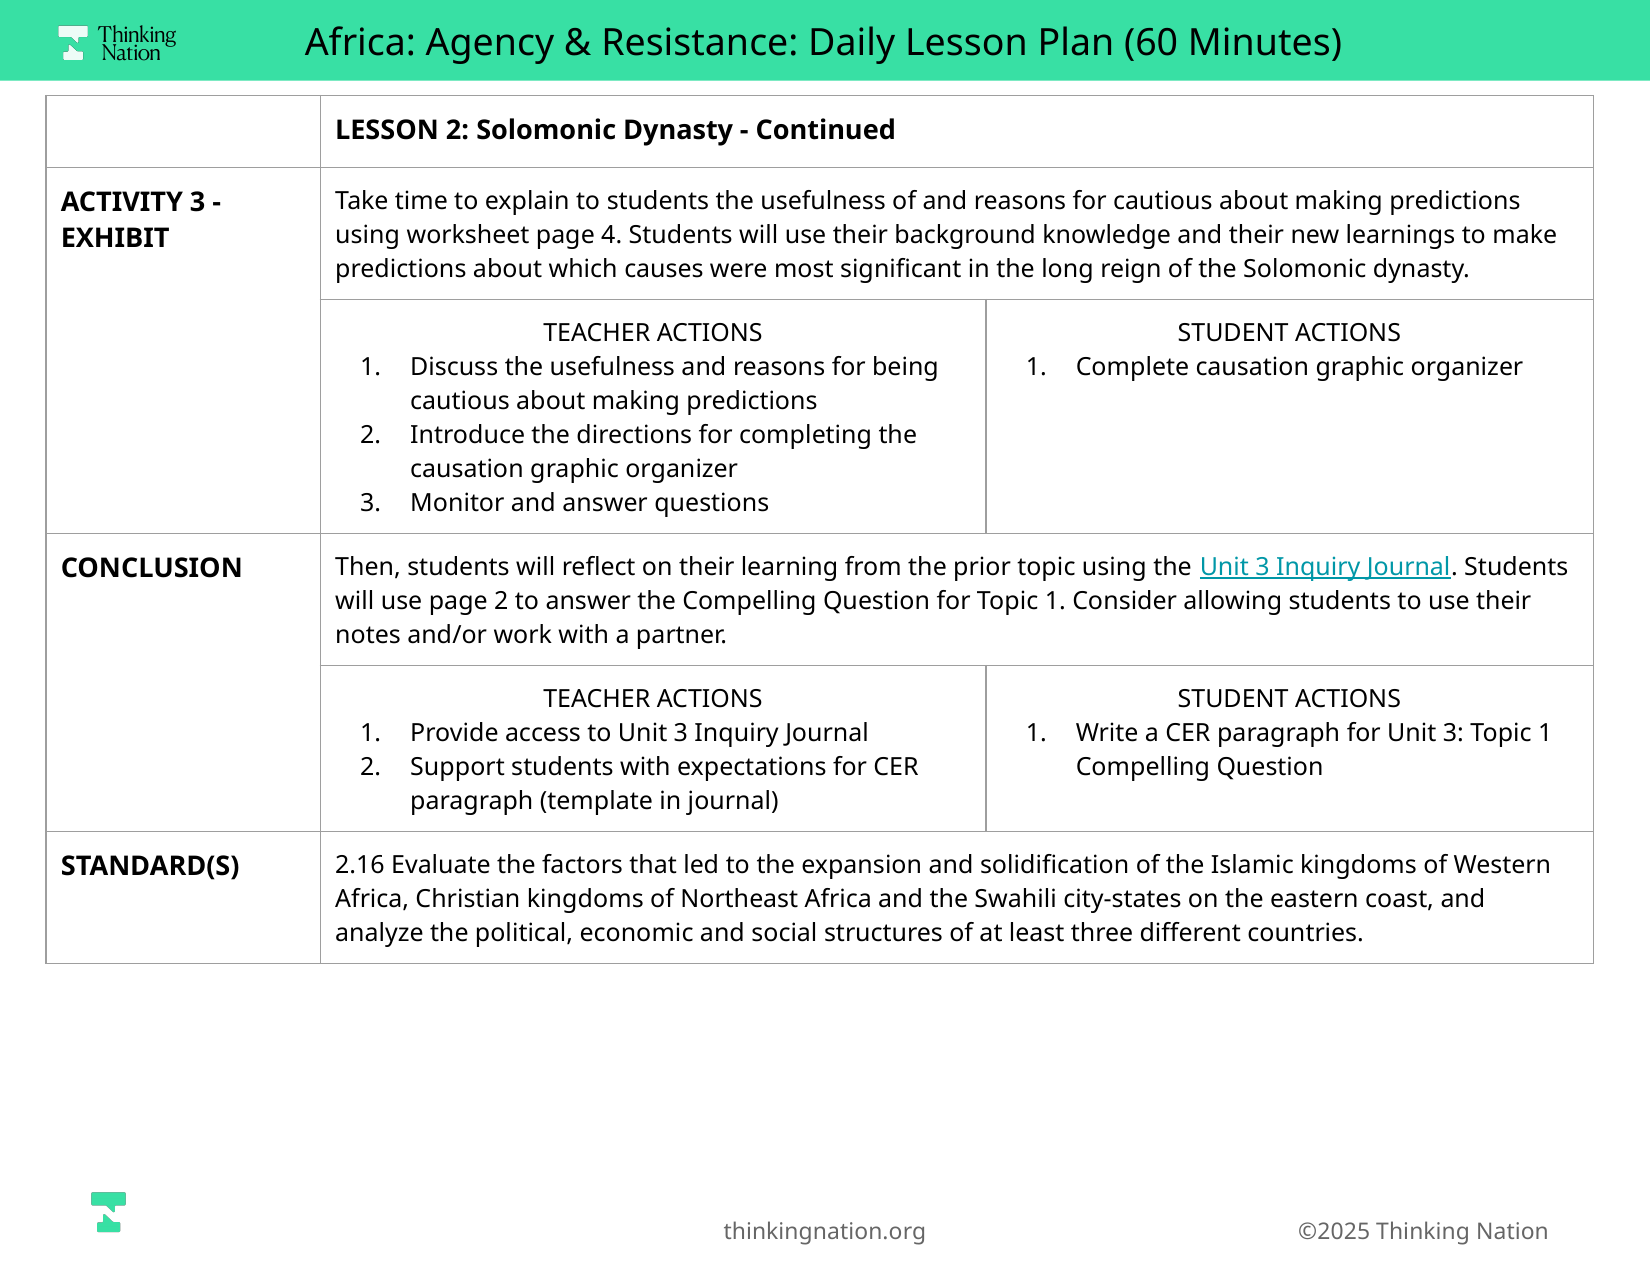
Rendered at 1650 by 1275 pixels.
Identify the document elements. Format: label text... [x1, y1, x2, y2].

table_cell STUDENT ACTIONS Write a CER paragraph for Unit 3: Topic 1 Compelling Question [987, 666, 1593, 831]
table_header [47, 96, 320, 167]
table_cell 2.16 Evaluate the factors that led to the expansion and solidification of the Islamic kingdoms of Western Africa, Christian kingdoms of Northeast Africa and the Swahili city-states on the eastern coast, and analyze the political, economic and social structures of at least three different countries. [321, 832, 1593, 963]
table_cell STUDENT ACTIONS Complete causation graphic organizer [987, 300, 1593, 533]
table_cell TEACHER ACTIONS Discuss the usefulness and reasons for being cautious about making predictions Introduce the directions for completing the causation graphic organizer Monitor and answer questions [321, 300, 985, 533]
text_box ©2025 Thinking Nation [1174, 1200, 1566, 1240]
table_cell ACTIVITY 3 - EXHIBIT [47, 168, 320, 533]
table_header LESSON 2: Solomonic Dynasty - Continued [321, 96, 1593, 167]
table_cell Then, students will reflect on their learning from the prior topic using the Unit 3 Inquiry Journal. Students will use page 2 to answer the Compelling Question for Topic 1. Consider allowing students to use their notes and/or work with a partner. [321, 534, 1593, 665]
text_box Africa: Agency & Resistance: Daily Lesson Plan (60 Minutes) [0, 0, 1650, 81]
picture [80, 1184, 136, 1240]
text_box thinkingnation.org [629, 1200, 1021, 1240]
table_cell Take time to explain to students the usefulness of and reasons for cautious about making predictions using worksheet page 4. Students will use their background knowledge and their new learnings to make predictions about which causes were most significant in the long reign of the Solomonic dynasty. [321, 168, 1593, 299]
table_cell TEACHER ACTIONS Provide access to Unit 3 Inquiry Journal Support students with expectations for CER paragraph (template in journal) [321, 666, 985, 831]
picture [45, 14, 180, 85]
table_cell CONCLUSION [47, 534, 320, 831]
table_cell STANDARD(S) [47, 832, 320, 963]
